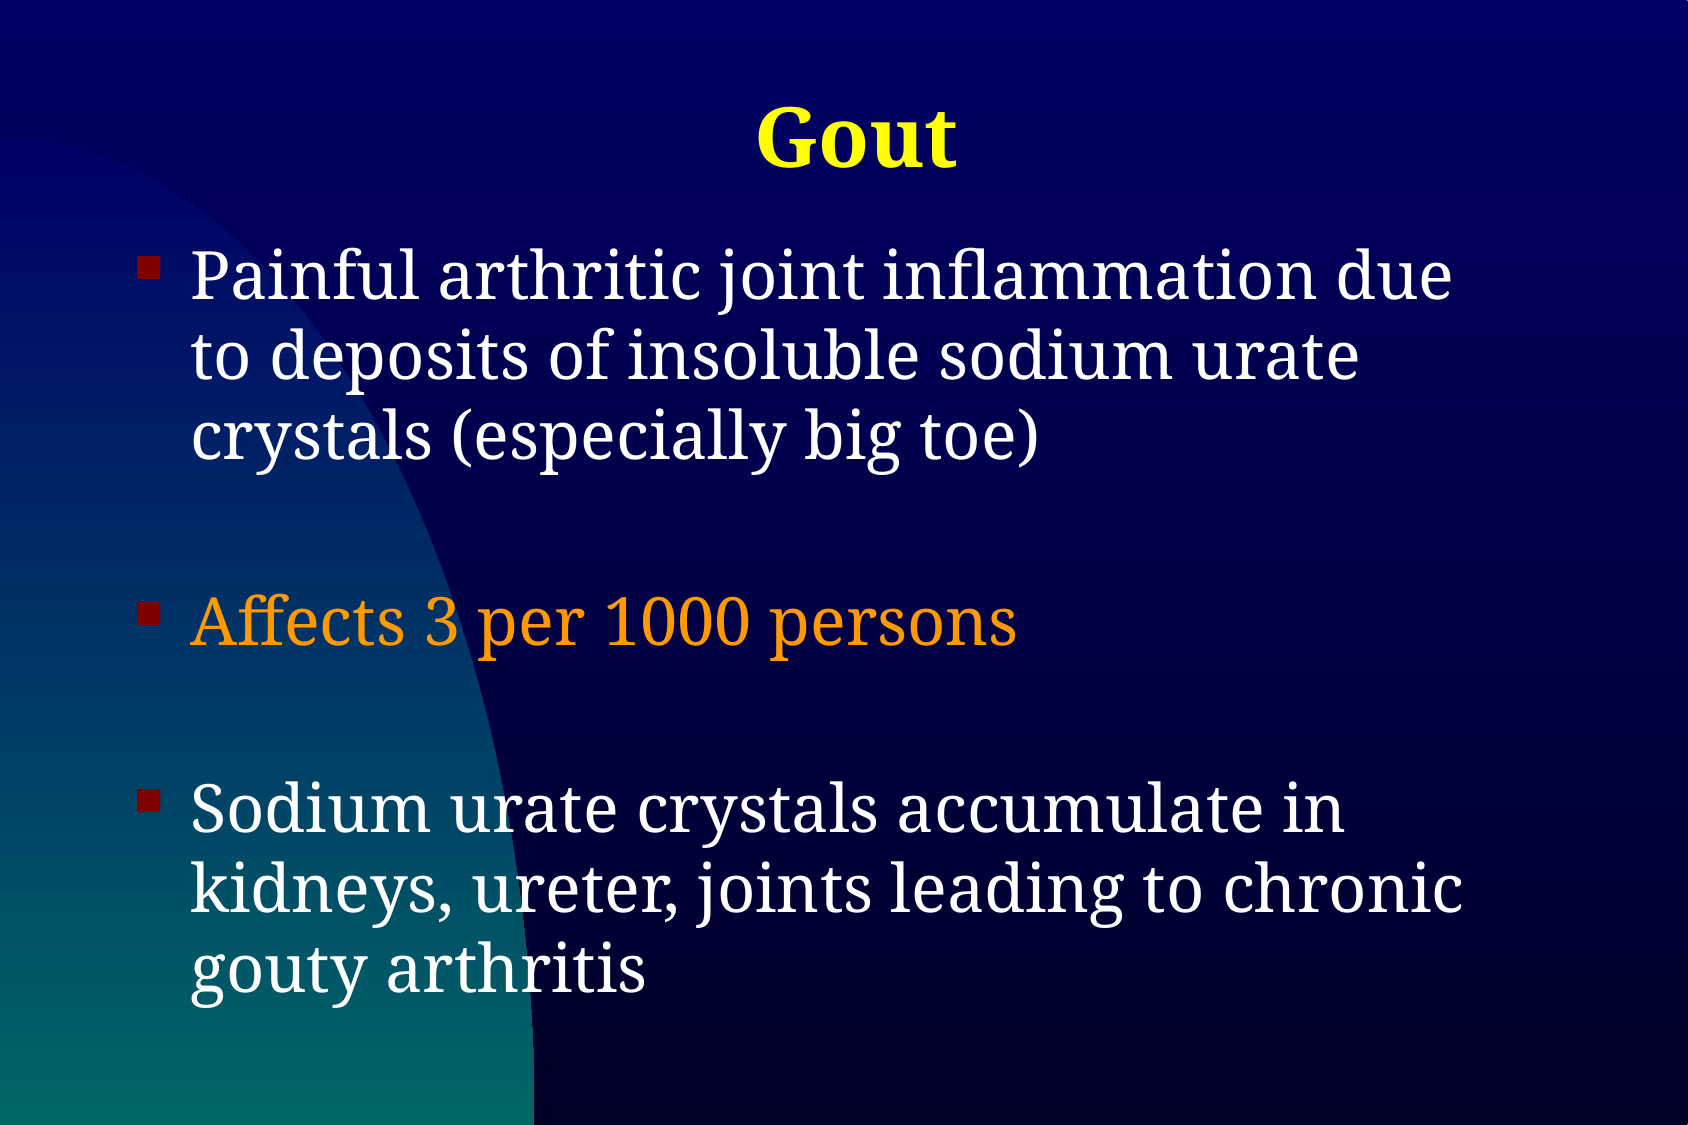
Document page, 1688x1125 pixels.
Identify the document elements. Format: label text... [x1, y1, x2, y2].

title Gout [181, 87, 1532, 205]
list Painful arthritic joint inflammation due to deposits of insoluble sodium urate crystals (especially big toe) Affects 3 per 1000 persons Sodium urate crystals accumulate in kidneys, ureter, joints leading to chronic gouty arthritis [118, 224, 1550, 950]
